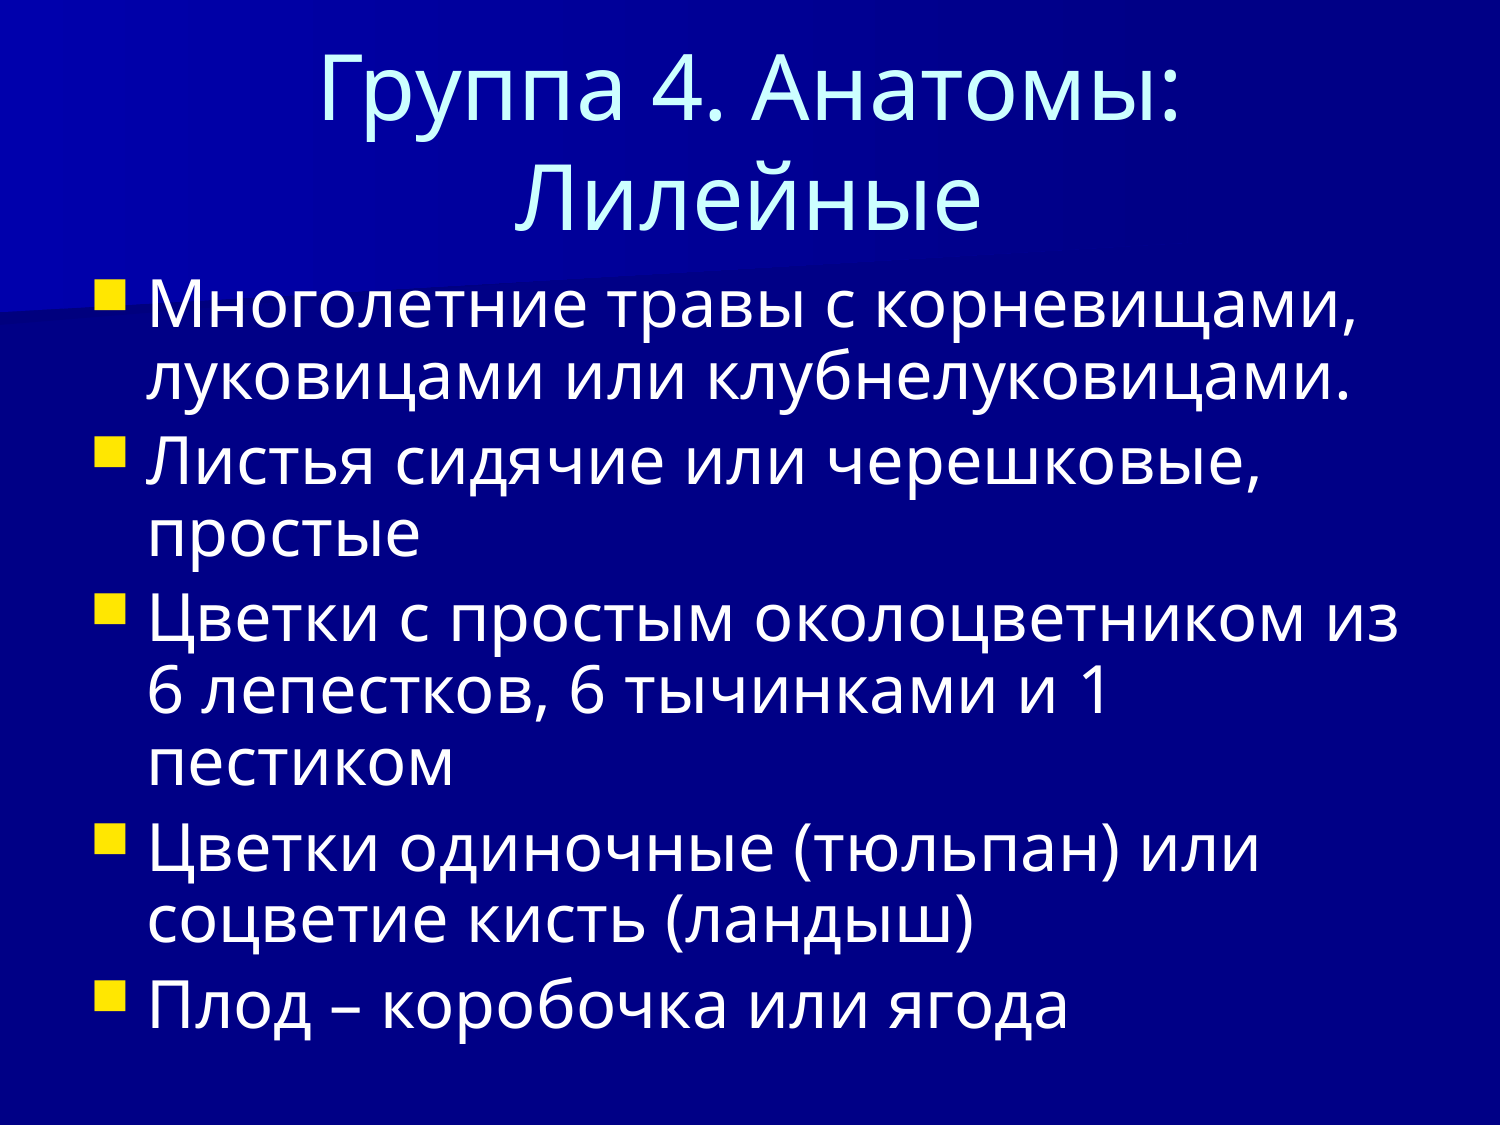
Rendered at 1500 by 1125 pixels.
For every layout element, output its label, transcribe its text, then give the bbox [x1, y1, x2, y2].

list Многолетние травы с корневищами, луковицами или клубнелуковицами. Листья сидячие или черешковые, простые Цветки с простым околоцветником из 6 лепестков, 6 тычинками и 1 пестиком Цветки одиночные (тюльпан) или соцветие кисть (ландыш) Плод – коробочка или ягода [75, 262, 1425, 1083]
title Группа 4. Анатомы: Лилейные [75, 45, 1425, 233]
